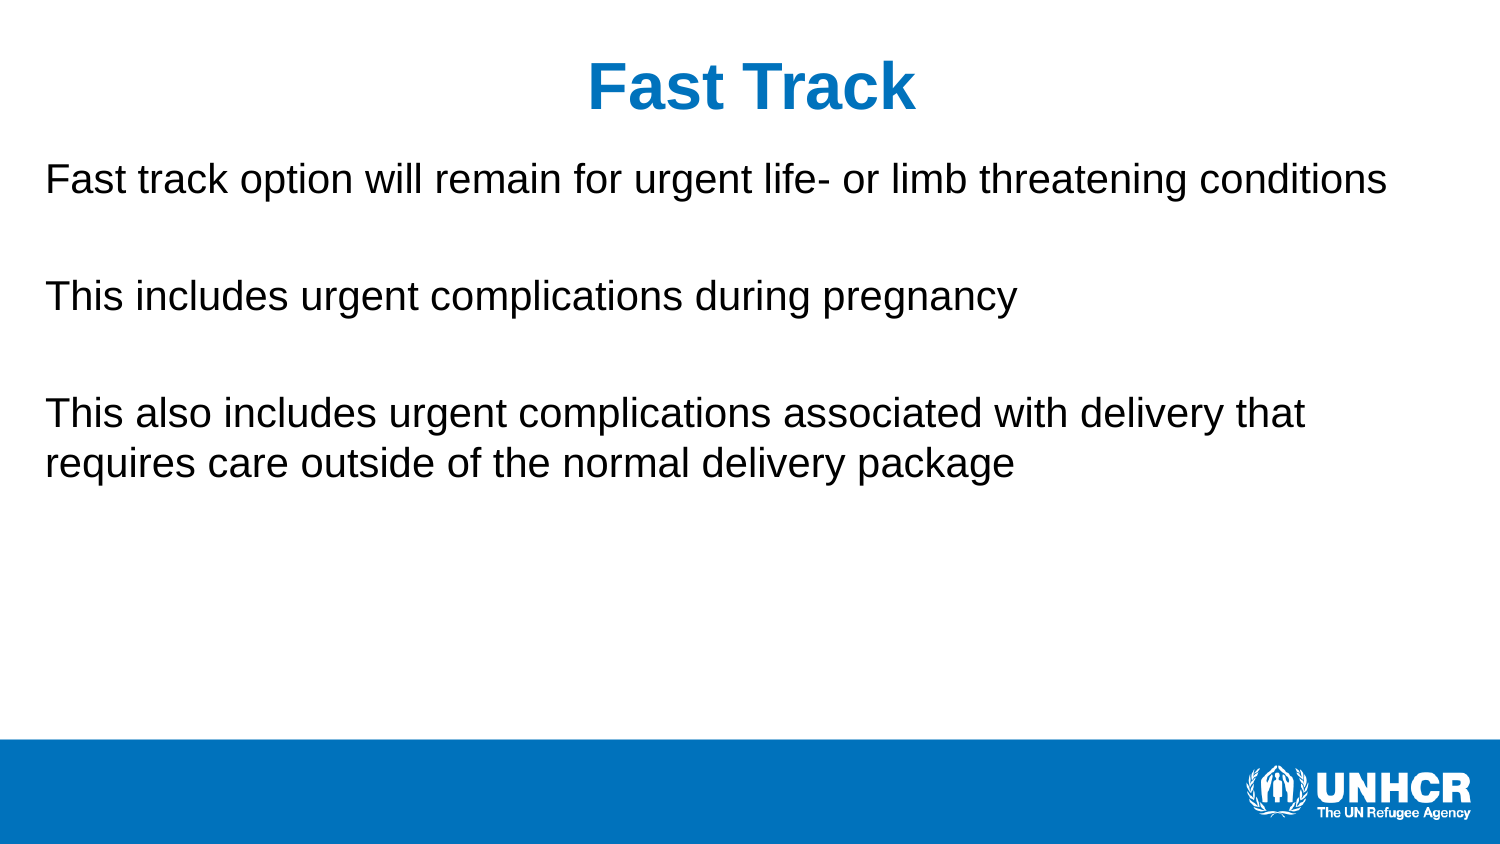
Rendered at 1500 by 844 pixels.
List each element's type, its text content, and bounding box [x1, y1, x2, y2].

picture [0, 739, 1500, 844]
subtitle Fast track option will remain for urgent life- or limb threatening conditions This includes urgent complications during pregnancy This also includes urgent complications associated with delivery that requires care outside of the normal delivery package [29, 152, 1476, 706]
title Fast Track [29, 44, 1476, 124]
